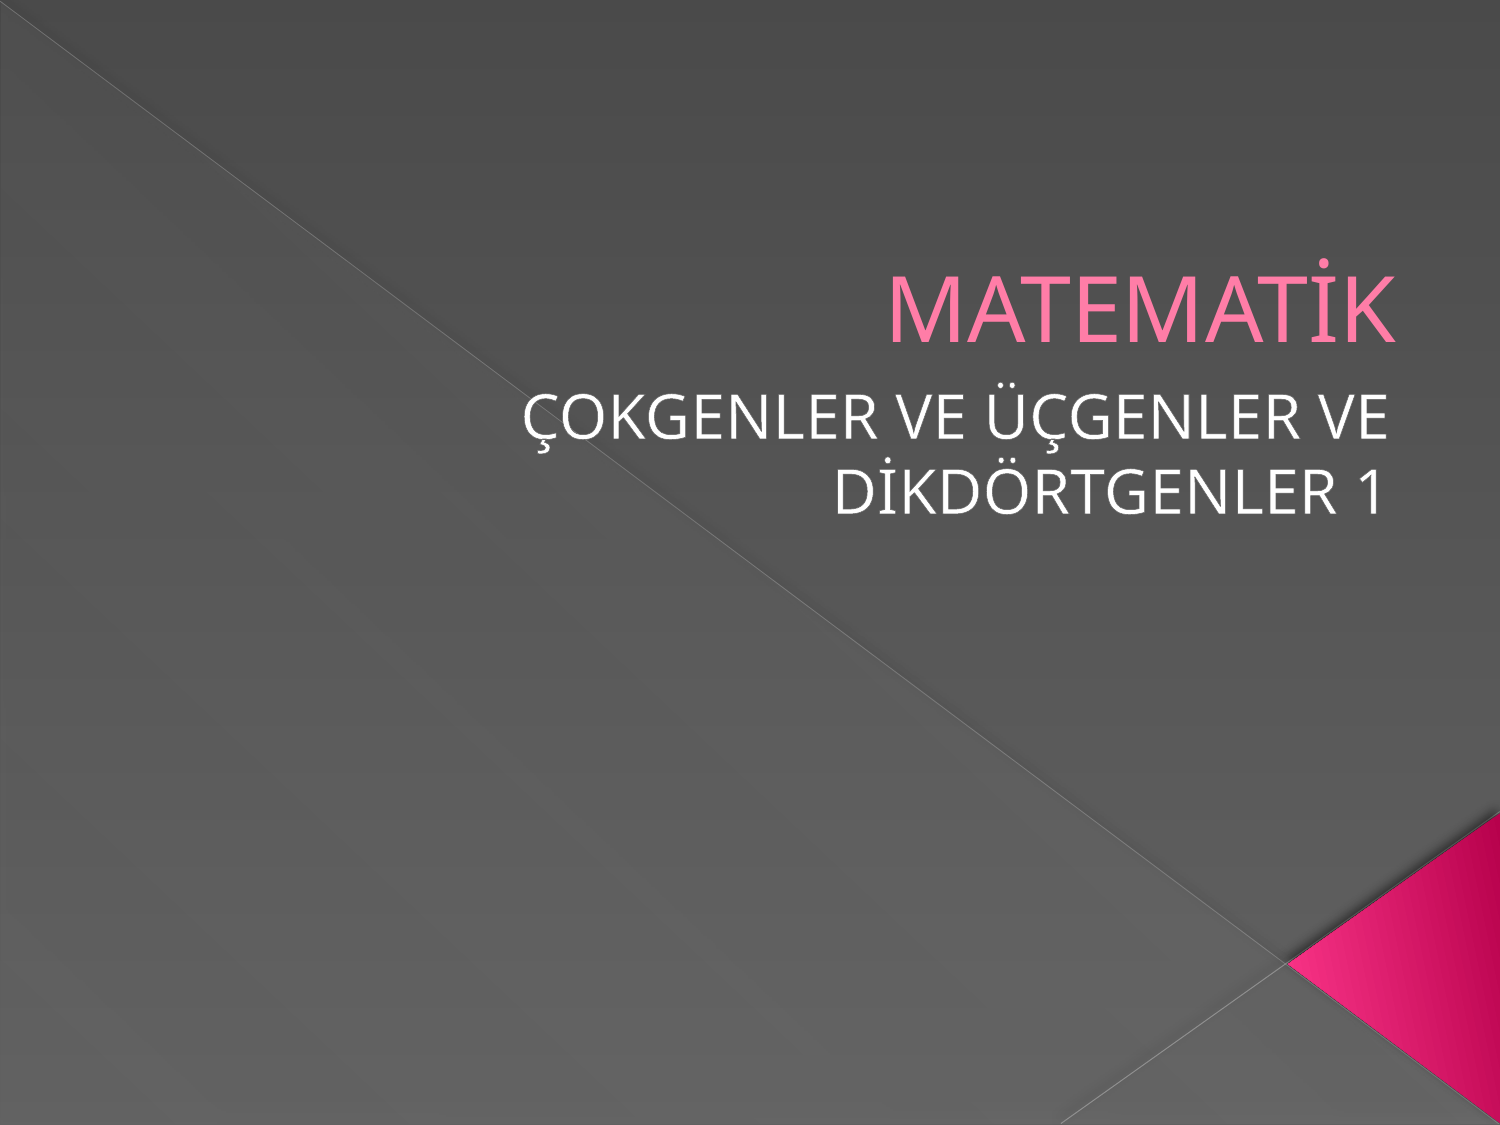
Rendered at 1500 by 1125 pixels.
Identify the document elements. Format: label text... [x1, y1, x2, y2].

title MATEMATİK [88, 127, 1412, 369]
subtitle ÇOKGENLER VE ÜÇGENLER VE DİKDÖRTGENLER 1 [88, 369, 1412, 657]
